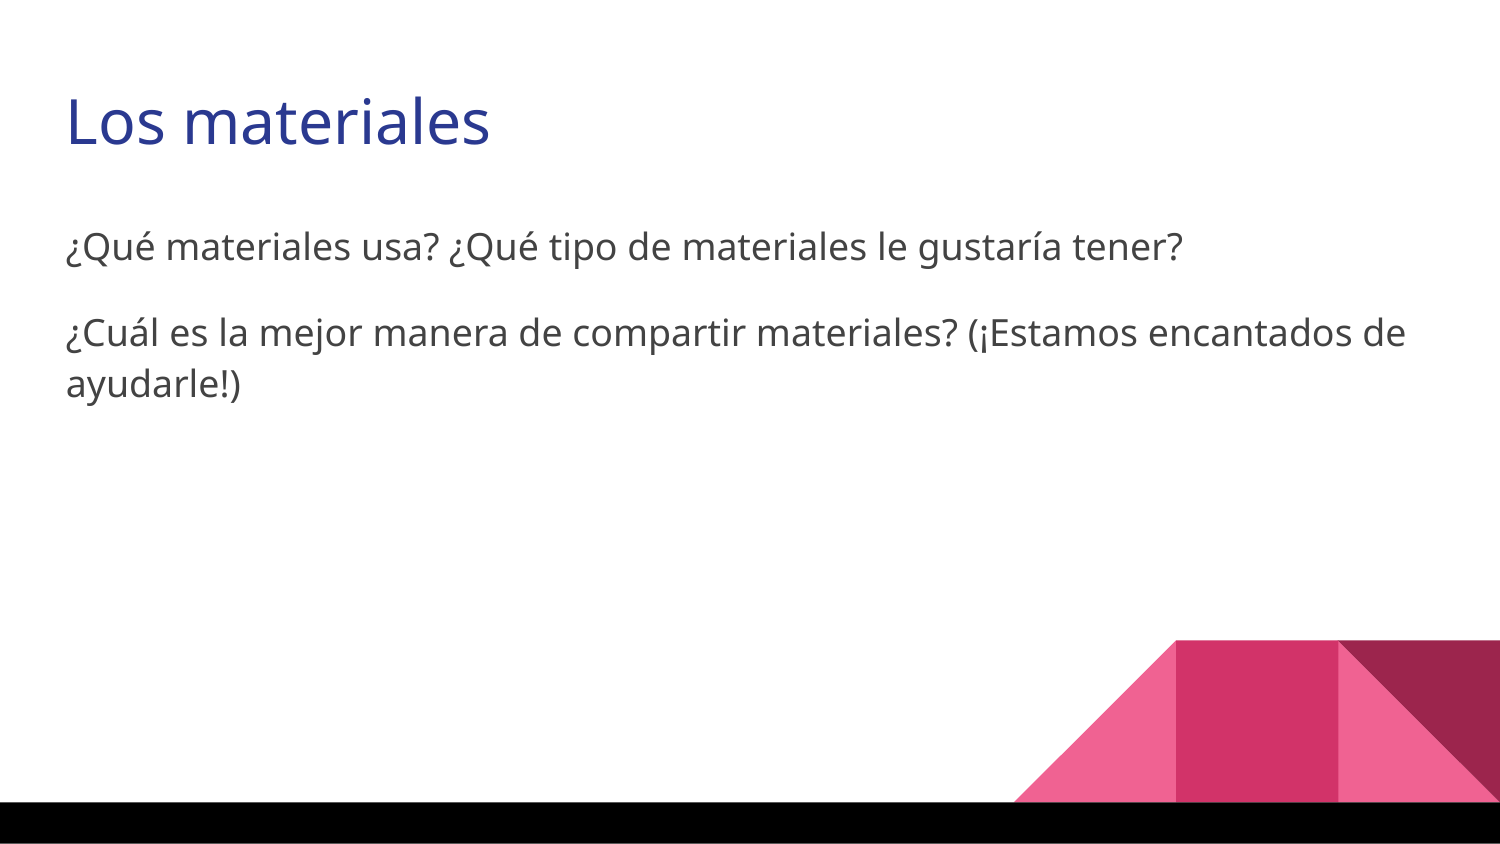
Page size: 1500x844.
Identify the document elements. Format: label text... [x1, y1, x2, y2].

text_box Los materiales [51, 67, 1449, 167]
text_box ¿Qué materiales usa? ¿Qué tipo de materiales le gustaría tener? ¿Cuál es la mejor manera de compartir materiales? (¡Estamos encantados de ayudarle!) [51, 201, 1449, 750]
